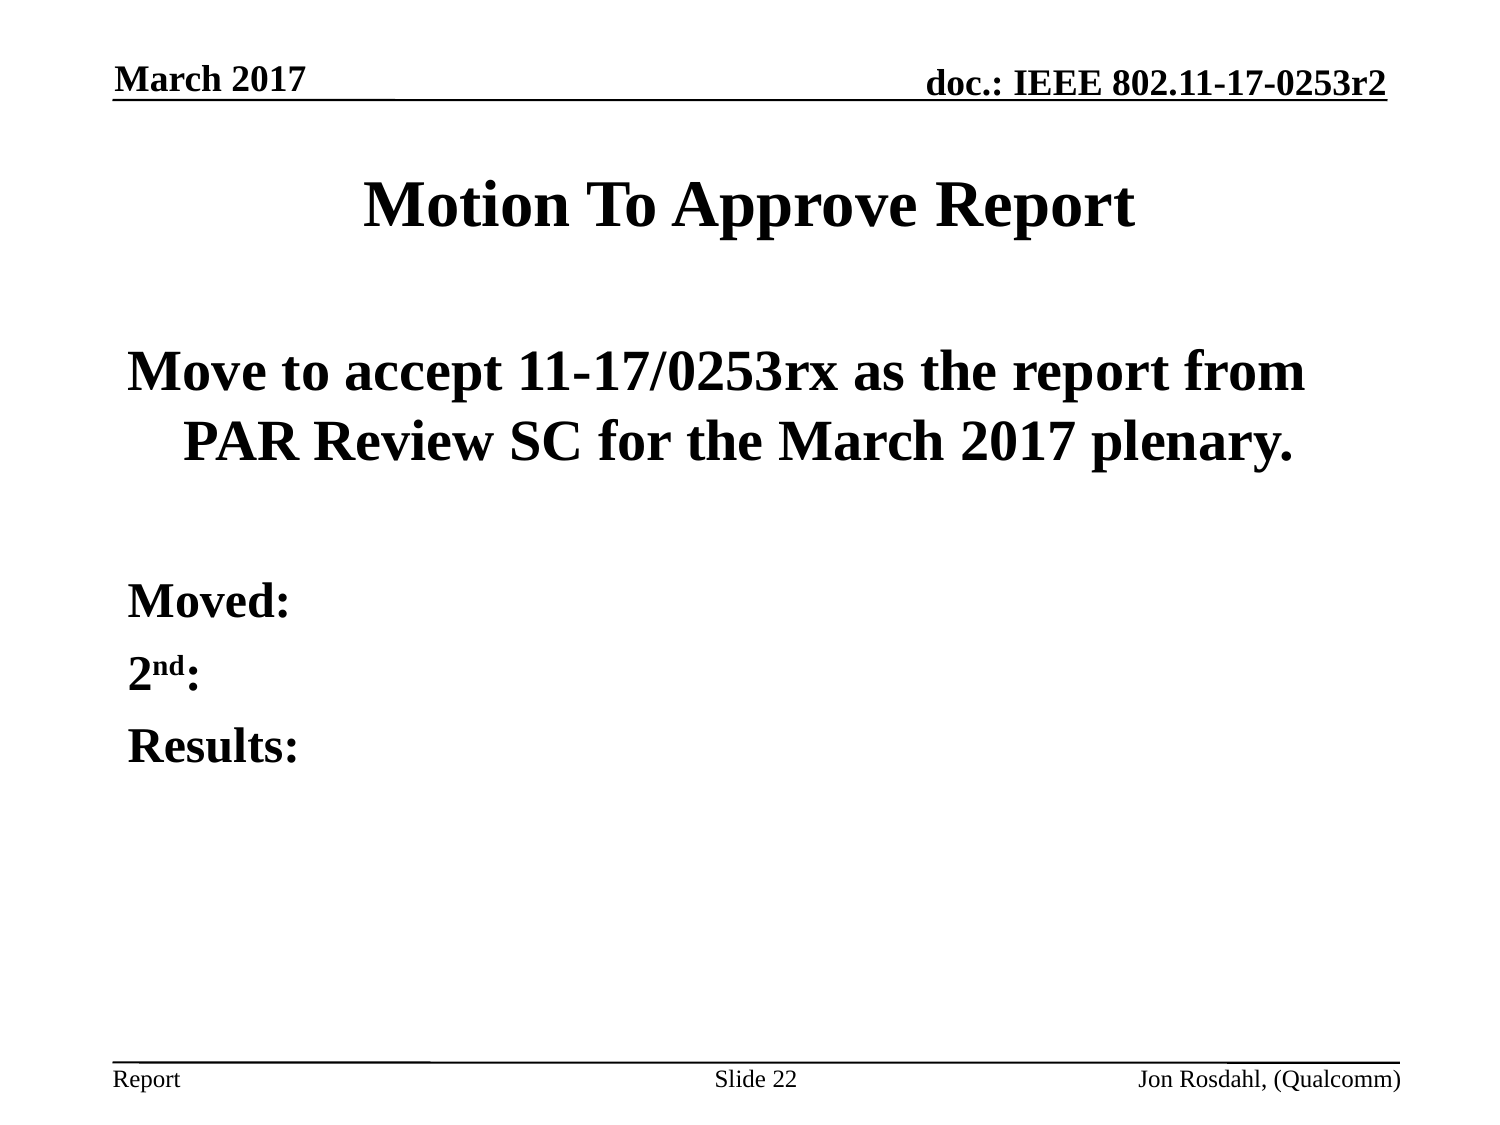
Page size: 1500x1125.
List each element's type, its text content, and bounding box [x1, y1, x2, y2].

footer Jon Rosdahl, (Qualcomm) [878, 1061, 1402, 1093]
slide_number Slide 22 [712, 1061, 800, 1123]
list Move to accept 11-17/0253rx as the report from PAR Review SC for the March 2017 plenary. Moved: 2nd: Results: [112, 324, 1388, 1000]
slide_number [114, 54, 423, 100]
title Motion To Approve Report [112, 112, 1388, 288]
